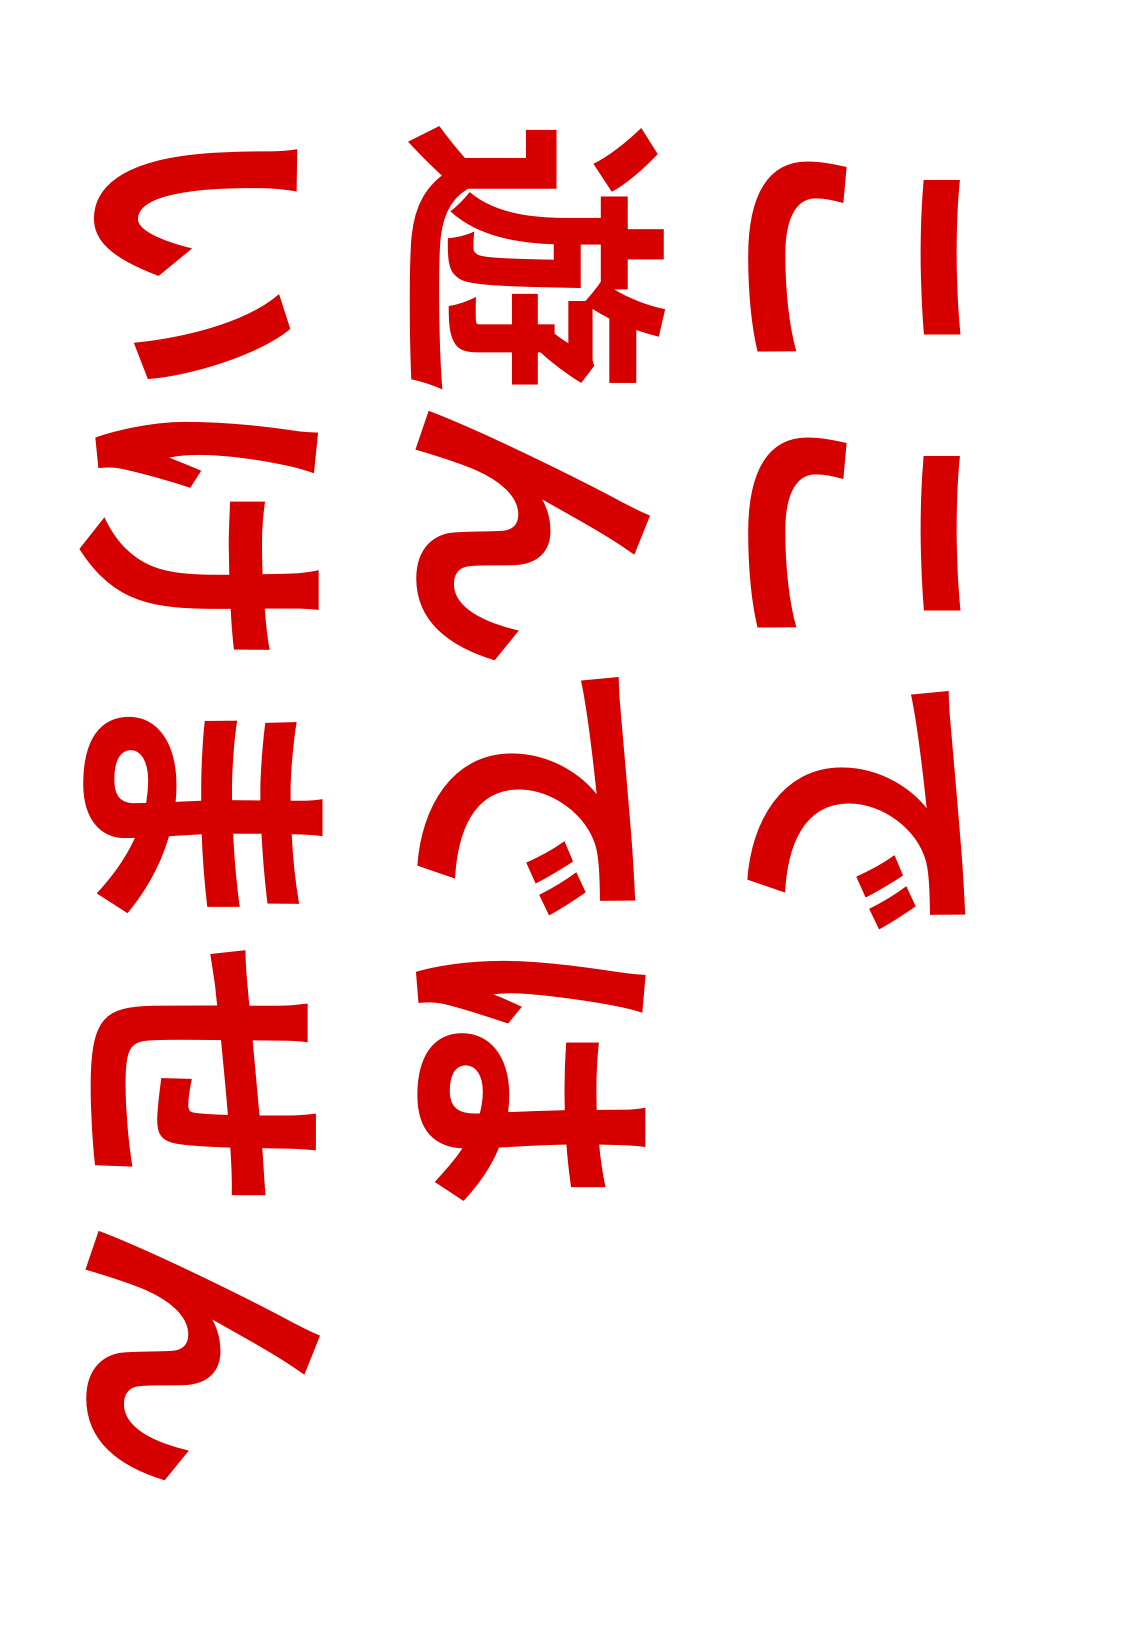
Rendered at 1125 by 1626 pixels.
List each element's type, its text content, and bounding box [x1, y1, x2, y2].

text_box ここで 遊んでは いけません [38, 105, 1069, 1515]
